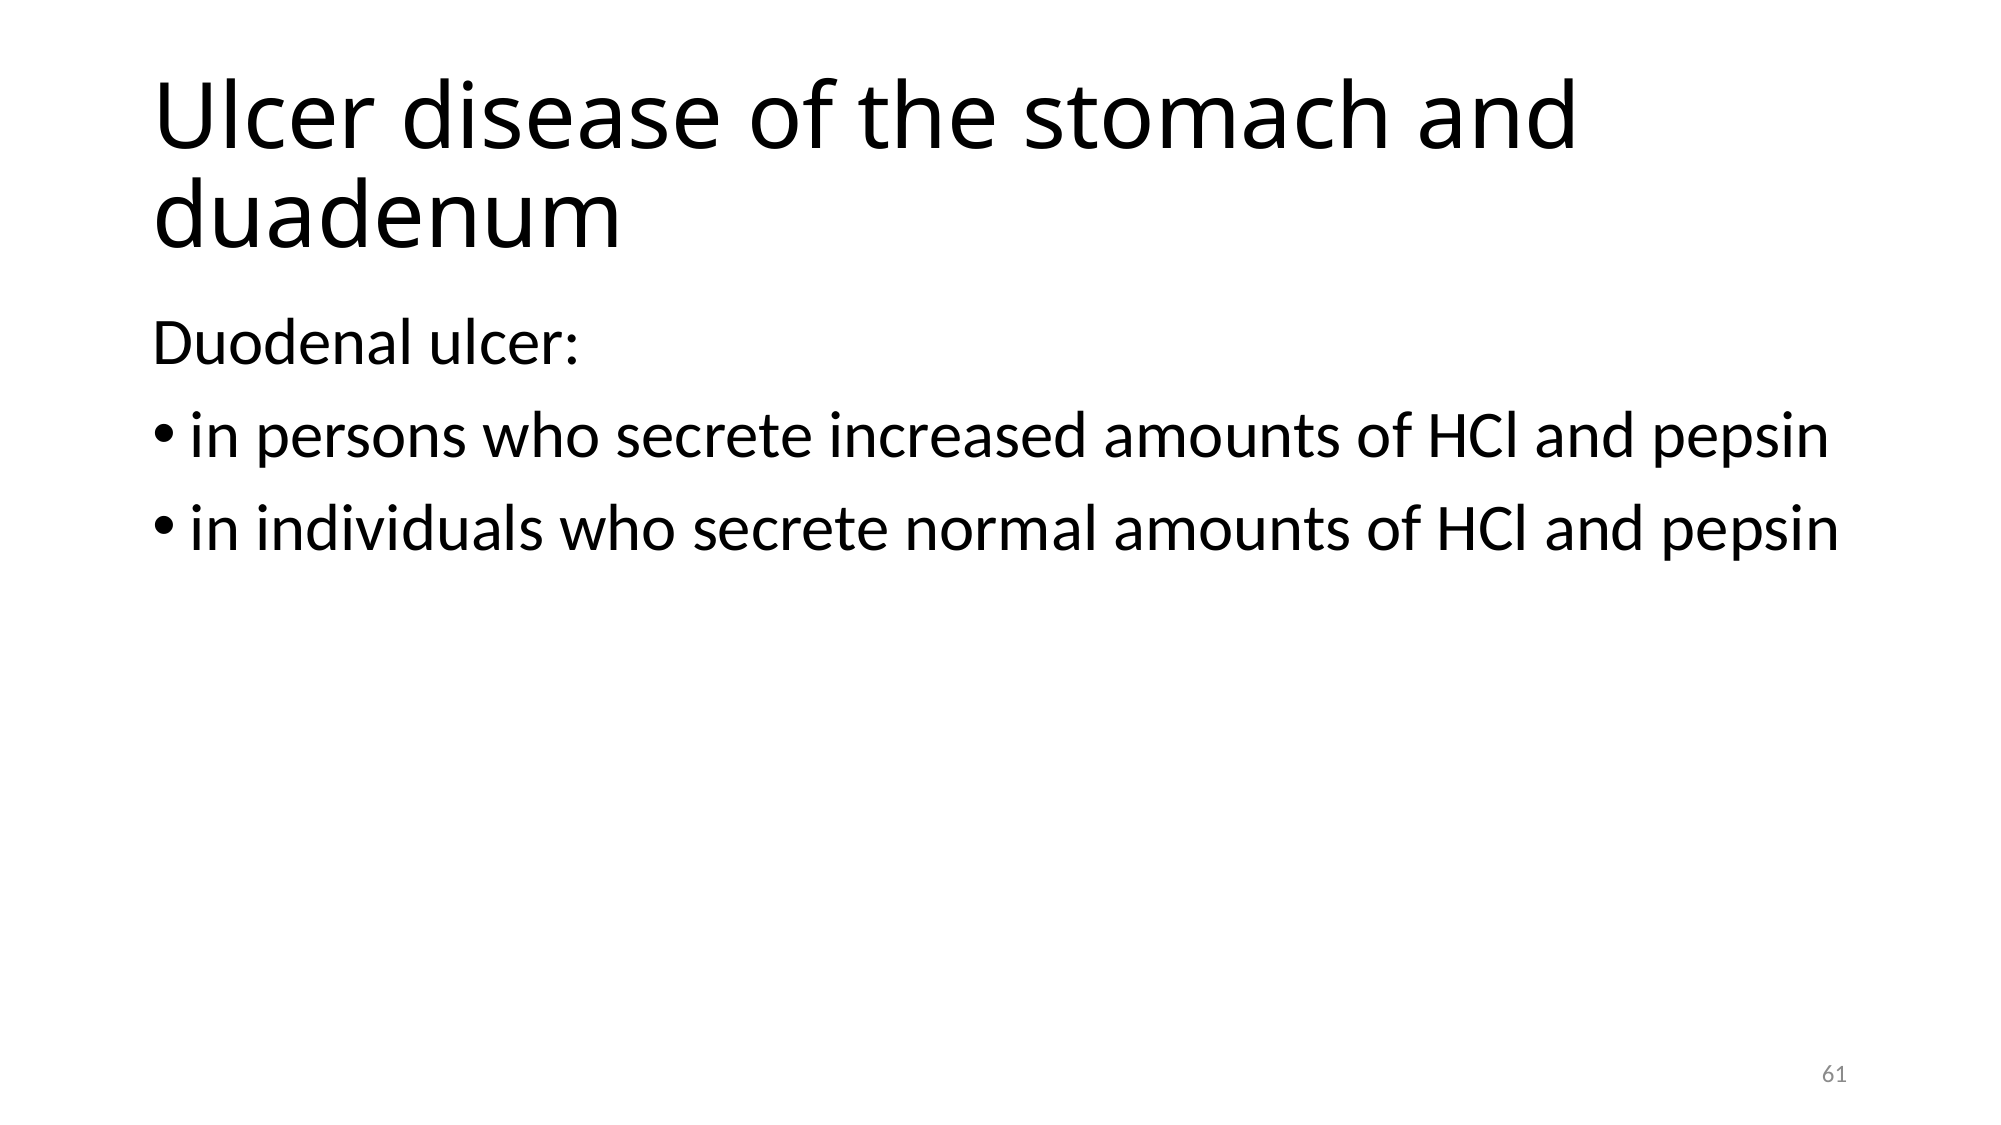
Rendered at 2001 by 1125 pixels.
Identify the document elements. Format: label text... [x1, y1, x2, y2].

list Duodenal ulcer: in persons who secrete increased amounts of HCl and pepsin in individuals who secrete normal amounts of HCl and pepsin [137, 299, 1863, 1014]
title Ulcer disease of the stomach and duadenum [137, 59, 1863, 278]
slide_number 61 [1412, 1042, 1863, 1103]
